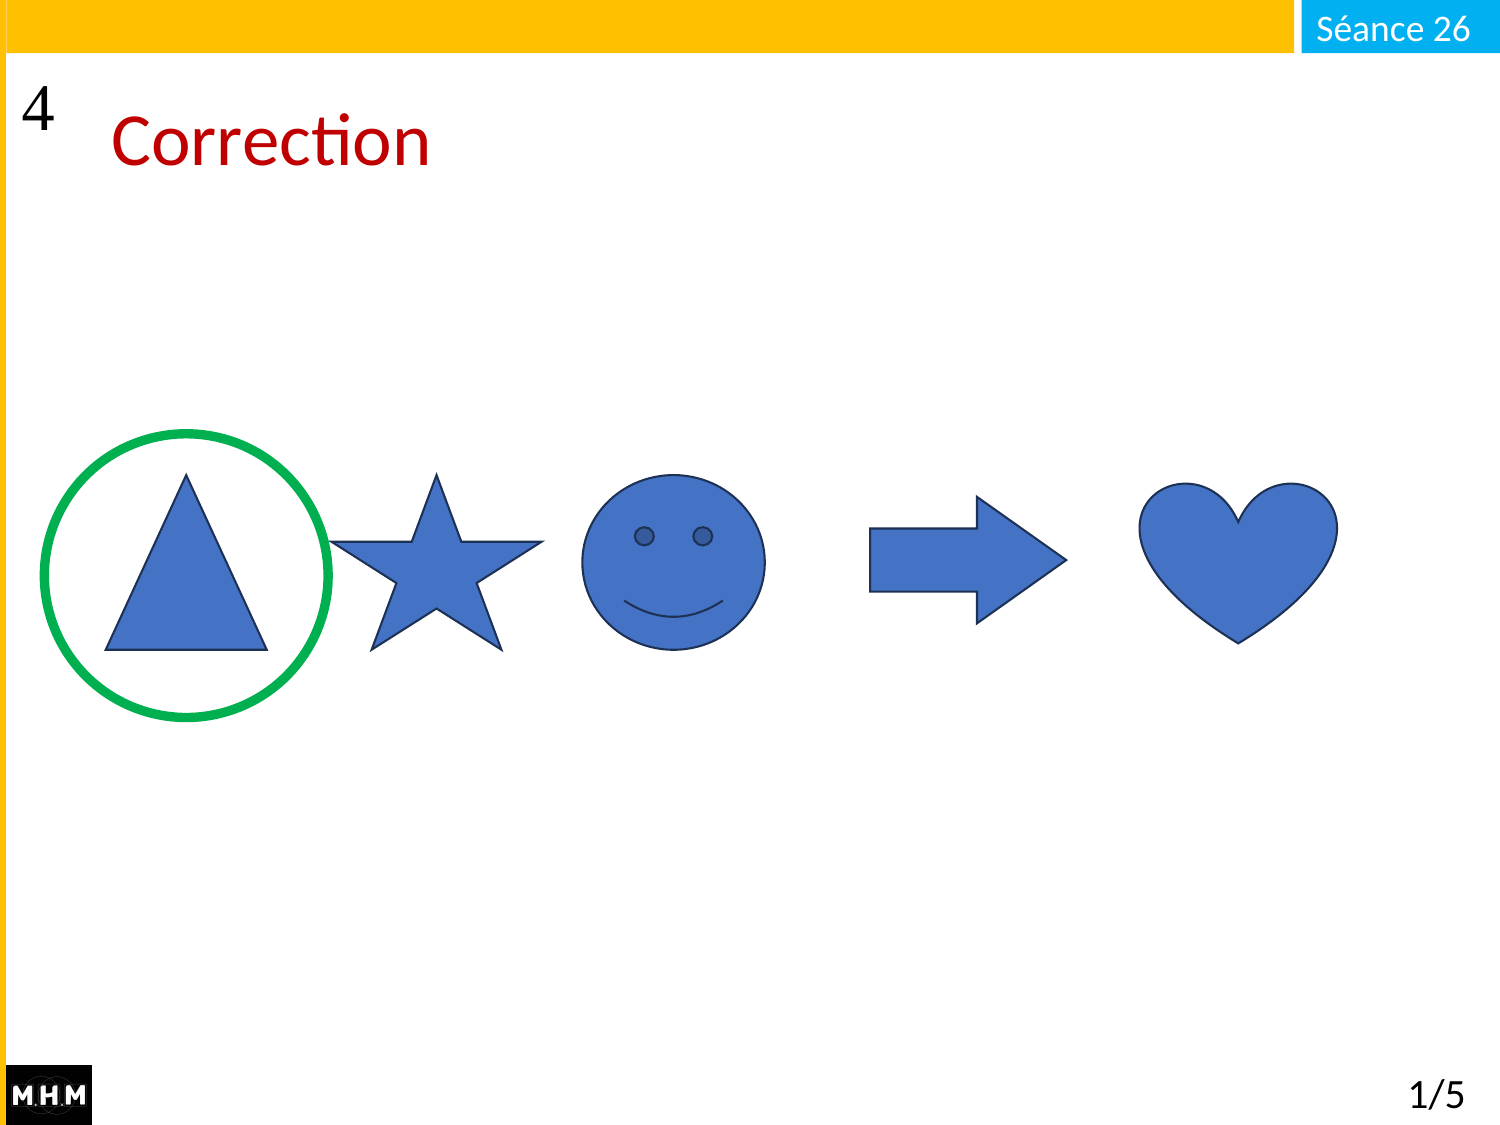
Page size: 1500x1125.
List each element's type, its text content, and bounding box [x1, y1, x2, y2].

text_box [869, 494, 1069, 626]
text_box [43, 432, 330, 719]
text_box [581, 474, 766, 651]
text_box [327, 472, 546, 653]
text_box [1138, 482, 1339, 645]
list 1/5 [1373, 1064, 1500, 1125]
title Correction [96, 60, 1434, 223]
picture [6, 1065, 92, 1125]
